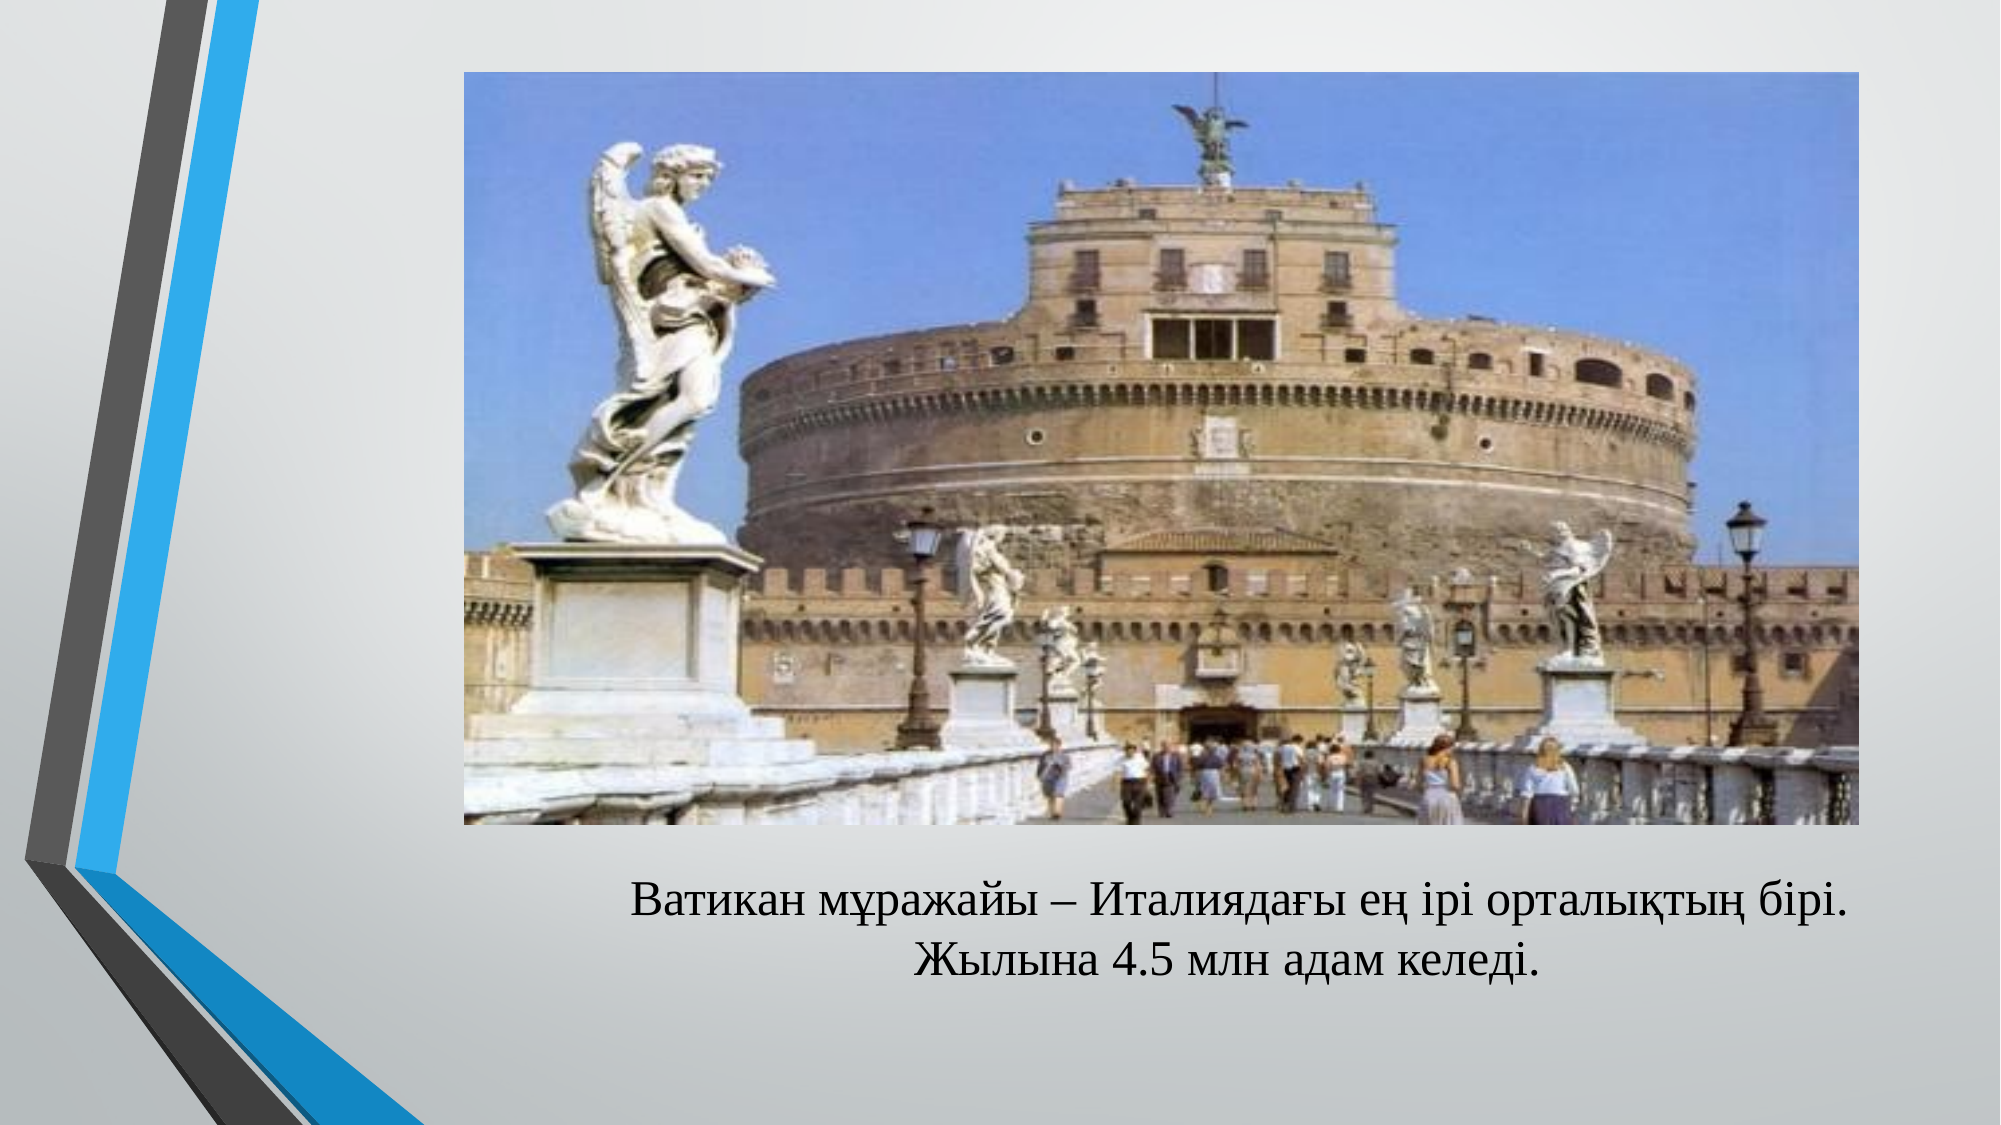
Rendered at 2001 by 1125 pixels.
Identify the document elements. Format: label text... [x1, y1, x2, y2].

list Ватикан мұражайы – Италиядағы ең ірі орталықтың бірі. Жылына 4.5 млн адам келеді. [593, 848, 1887, 1086]
picture [463, 72, 1859, 826]
